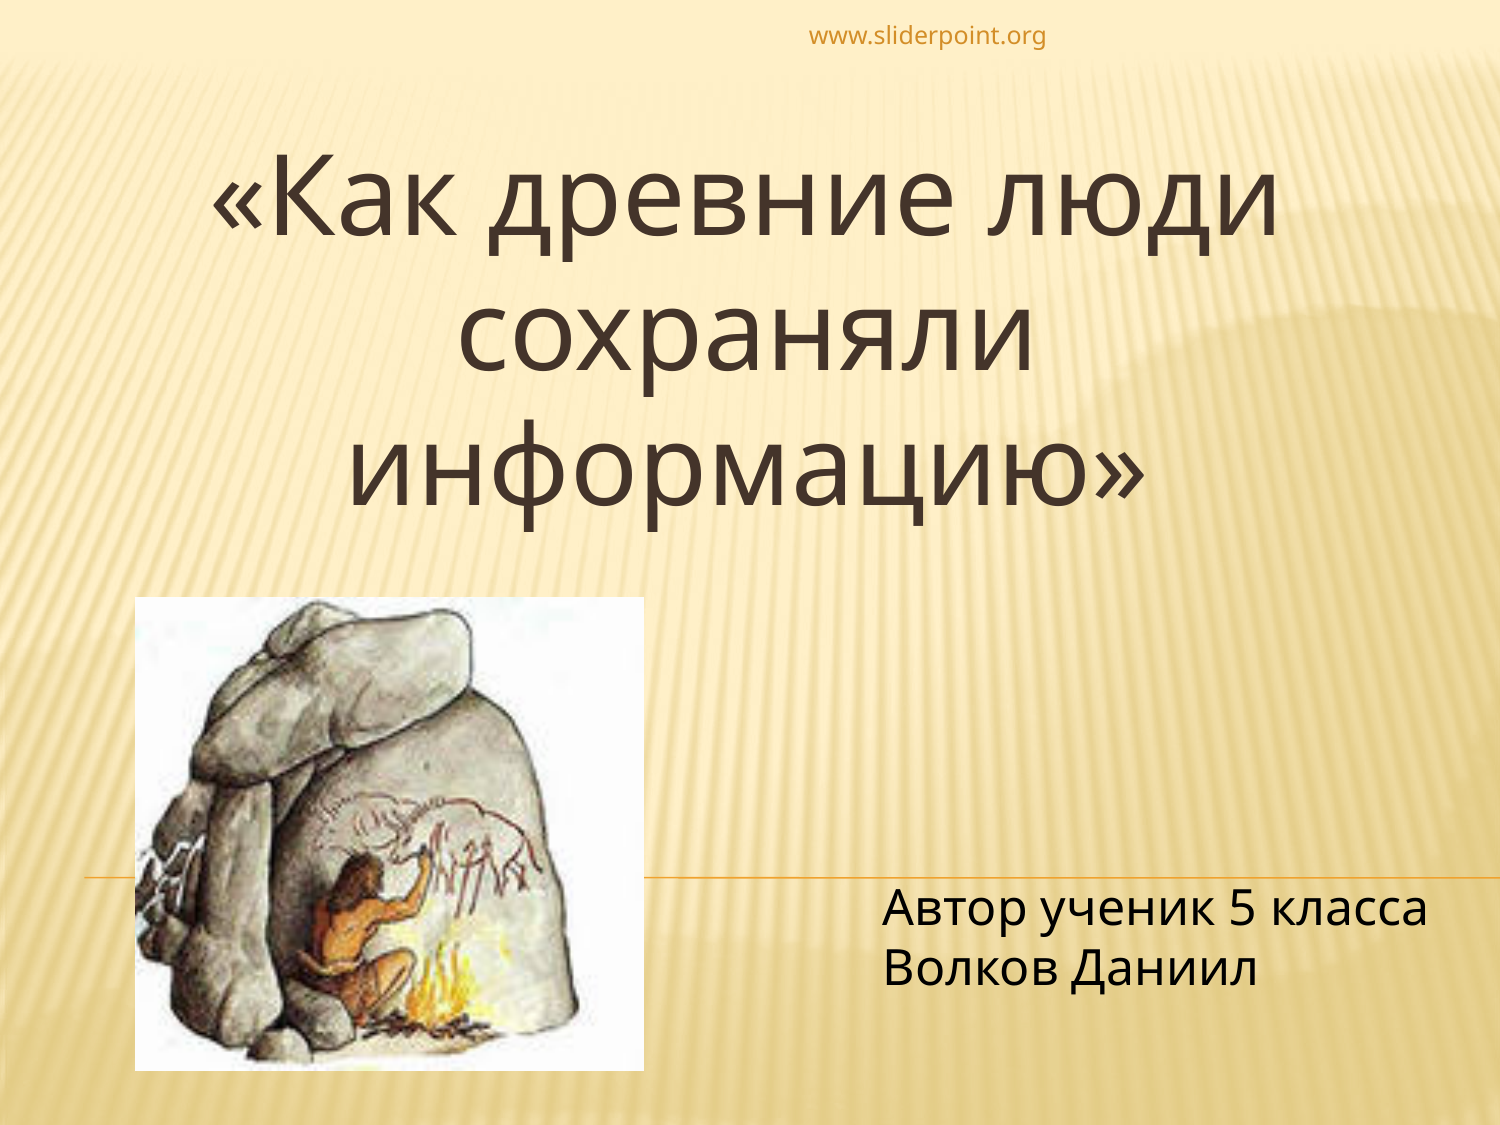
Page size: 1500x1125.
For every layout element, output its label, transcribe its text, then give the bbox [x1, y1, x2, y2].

subtitle «Как древние люди сохраняли информацию» [53, 90, 1441, 536]
text_box Автор ученик 5 класса Волков Даниил [868, 868, 1483, 1003]
footer www.sliderpoint.org [512, 12, 1063, 60]
picture [135, 597, 644, 1071]
